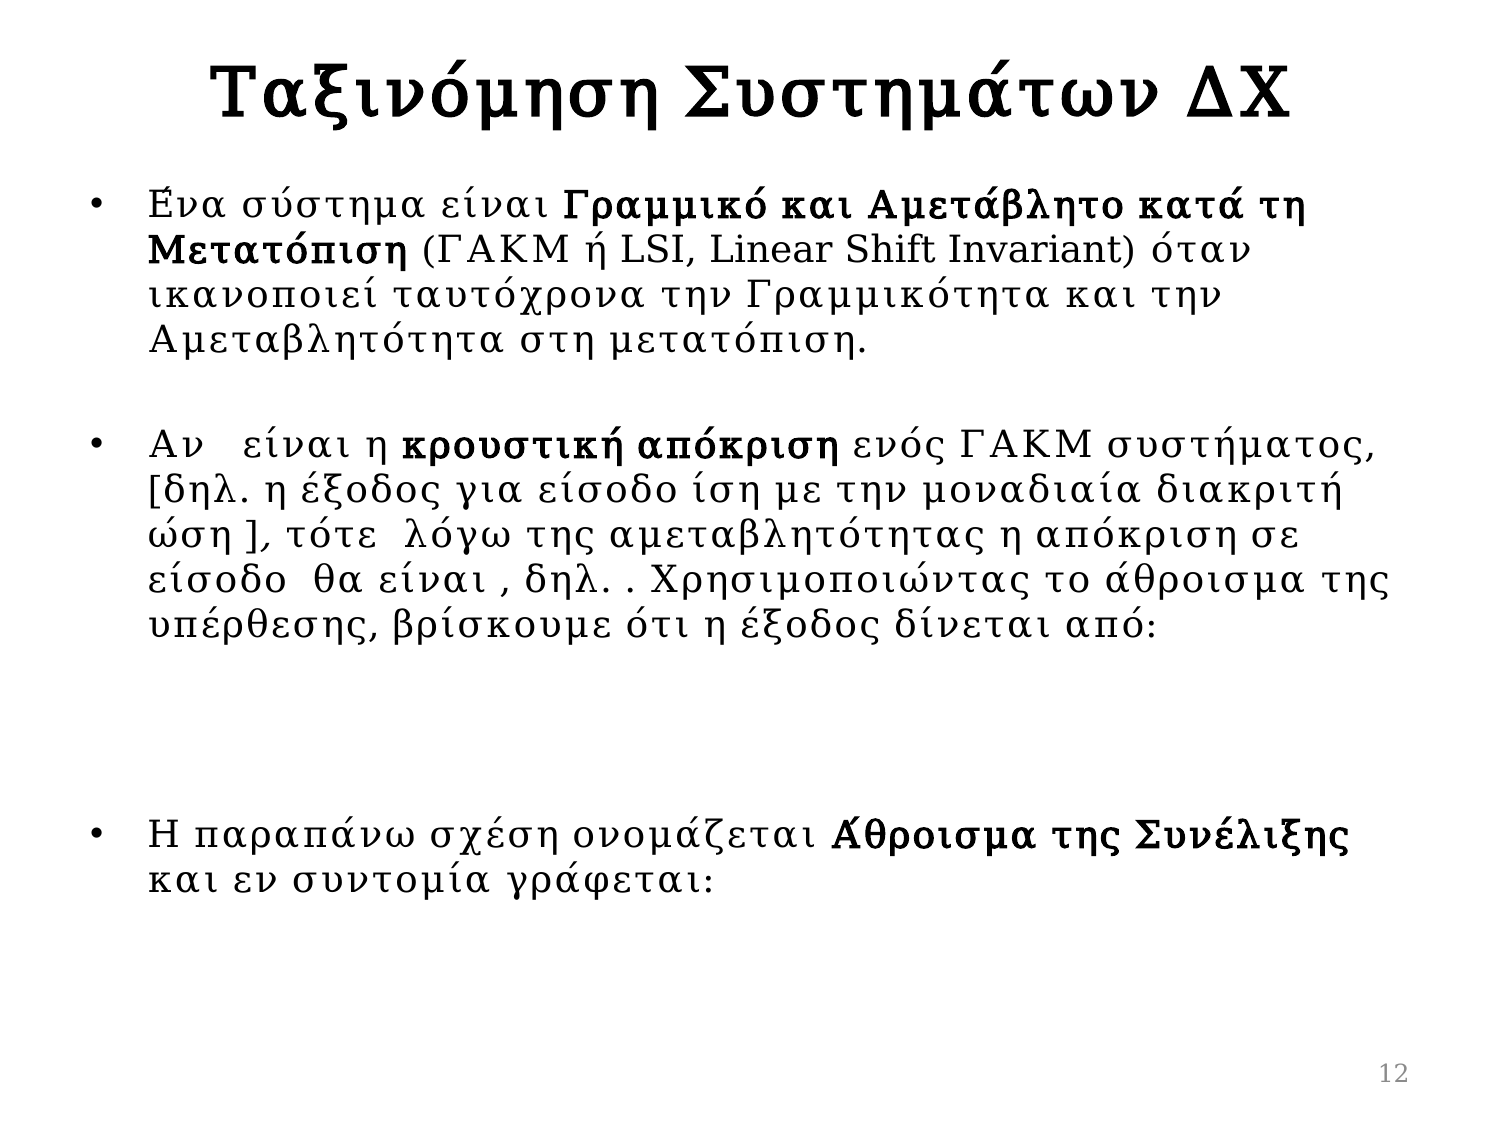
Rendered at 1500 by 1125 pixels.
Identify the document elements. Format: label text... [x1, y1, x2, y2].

slide_number 12 [1222, 1042, 1425, 1103]
title Ταξινόμηση Συστημάτων ΔΧ [75, 19, 1425, 159]
